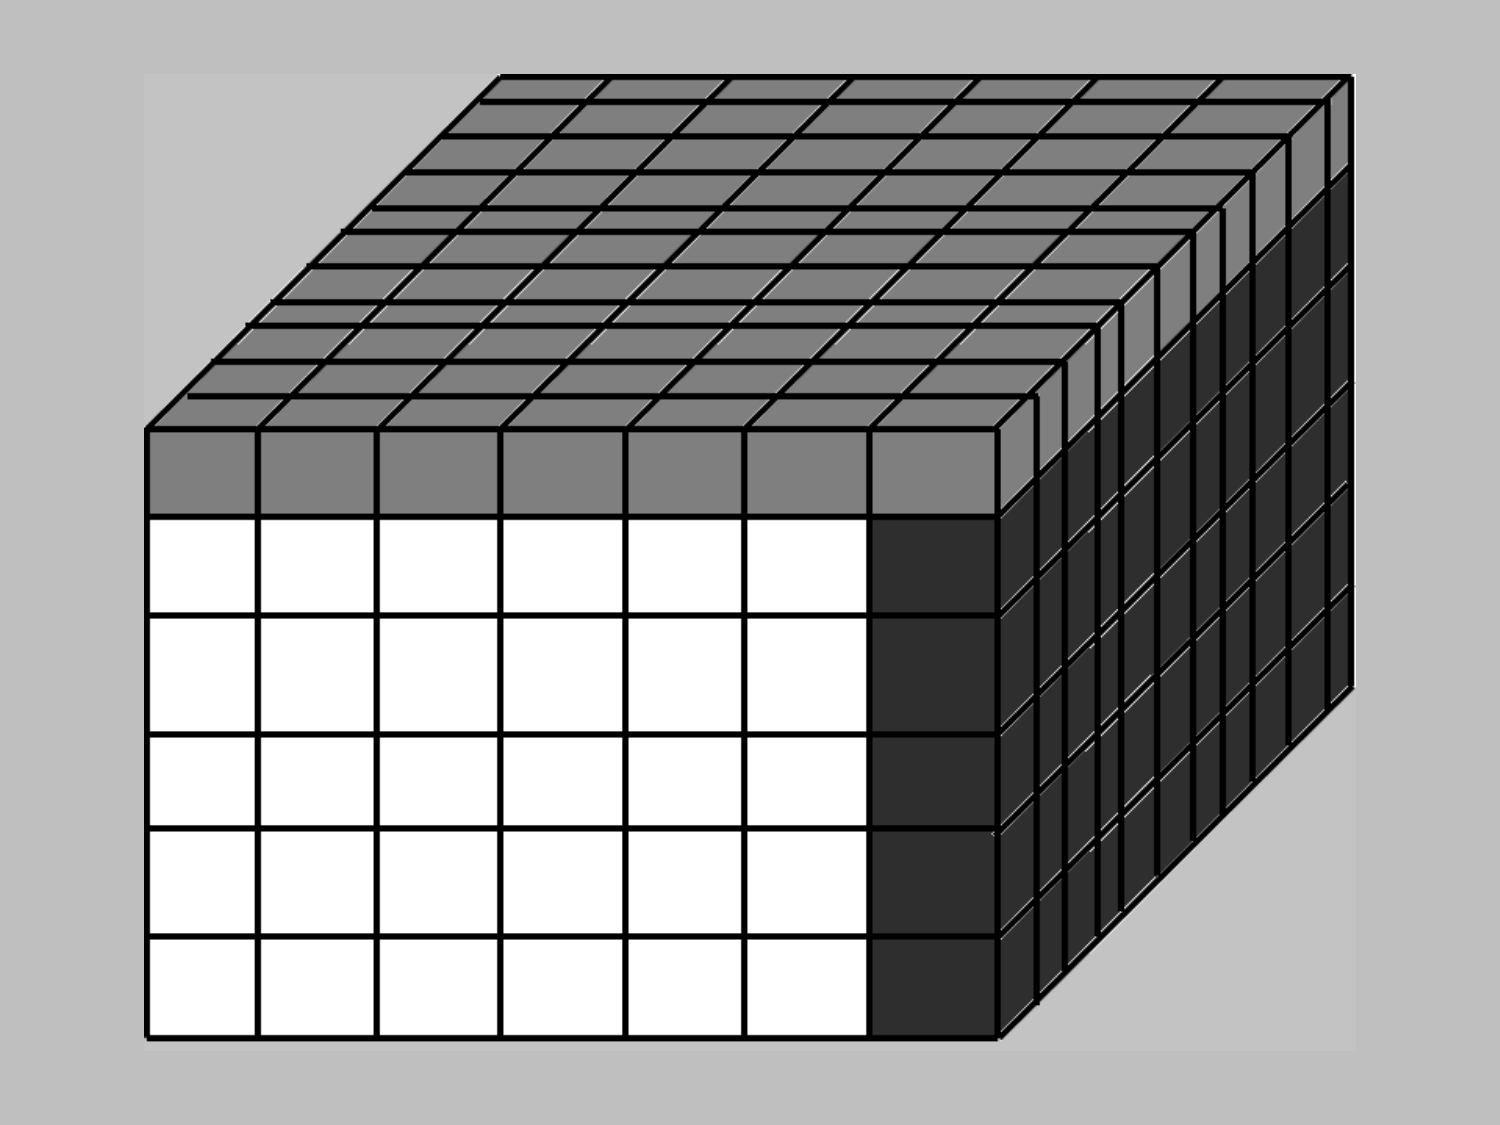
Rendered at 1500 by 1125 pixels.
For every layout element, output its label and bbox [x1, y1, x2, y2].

picture [143, 74, 1356, 1051]
